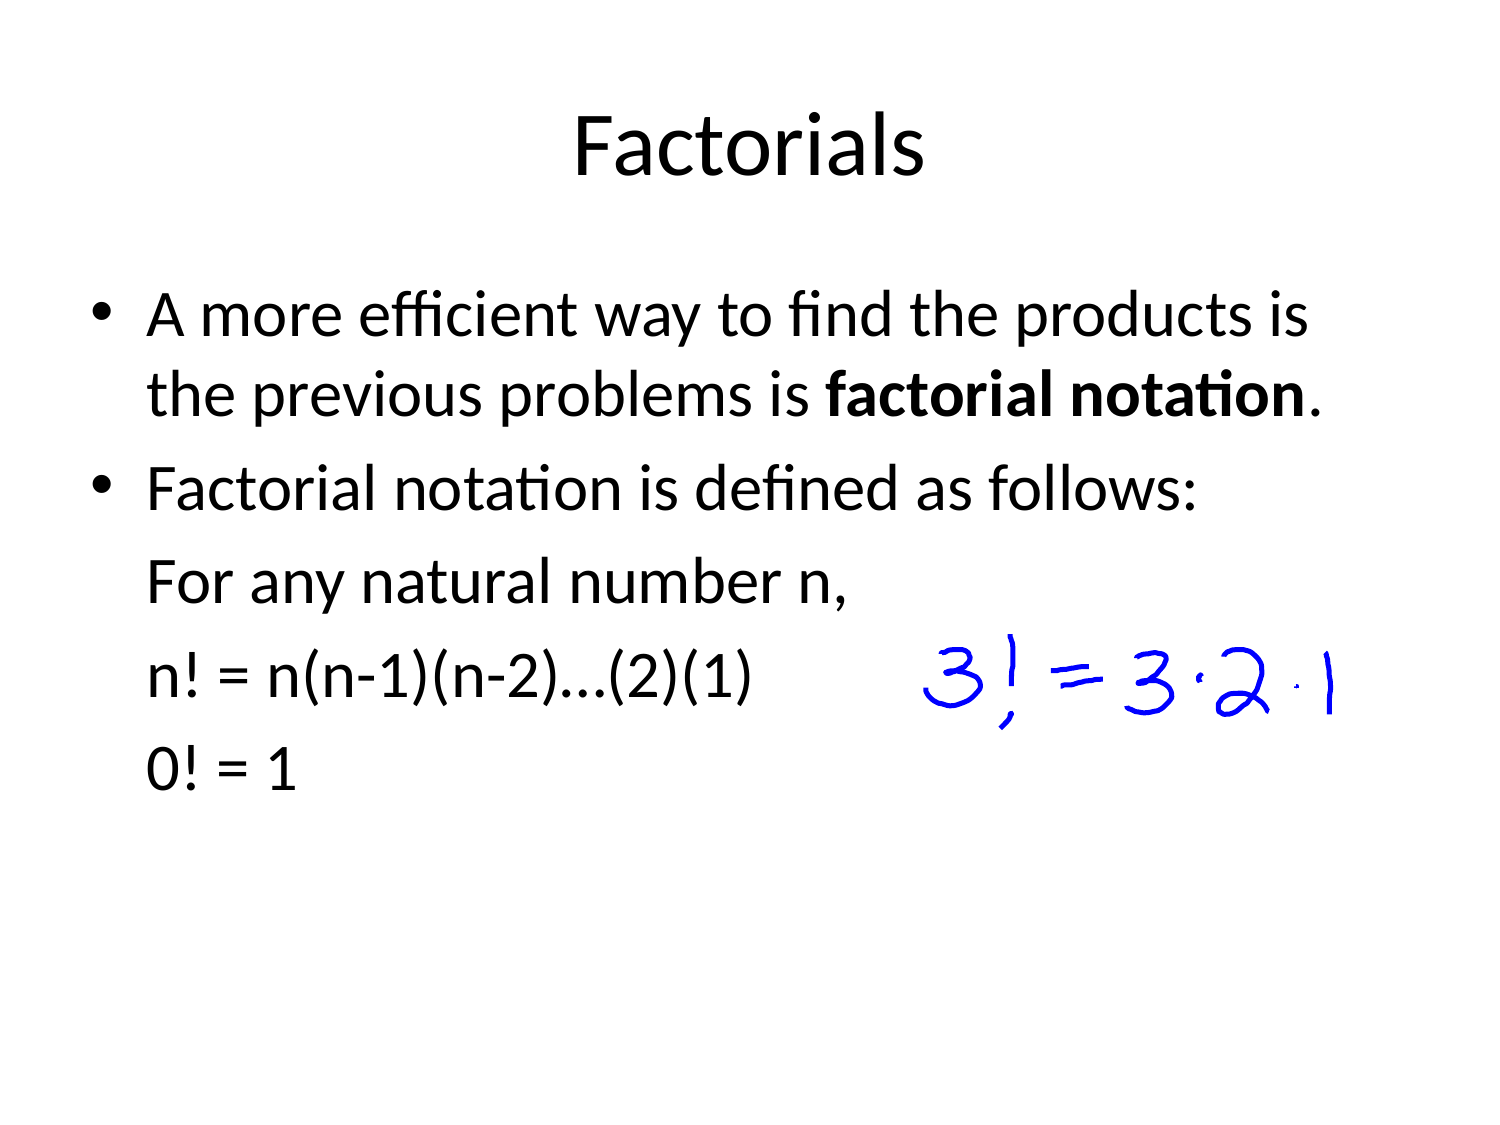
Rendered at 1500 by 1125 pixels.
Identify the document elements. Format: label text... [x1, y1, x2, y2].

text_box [925, 633, 1331, 729]
list A more efficient way to find the products is the previous problems is factorial notation. Factorial notation is defined as follows: For any natural number n, n! = n(n-1)(n-2)…(2)(1) 0! = 1 [75, 262, 1425, 1005]
title Factorials [75, 45, 1425, 233]
